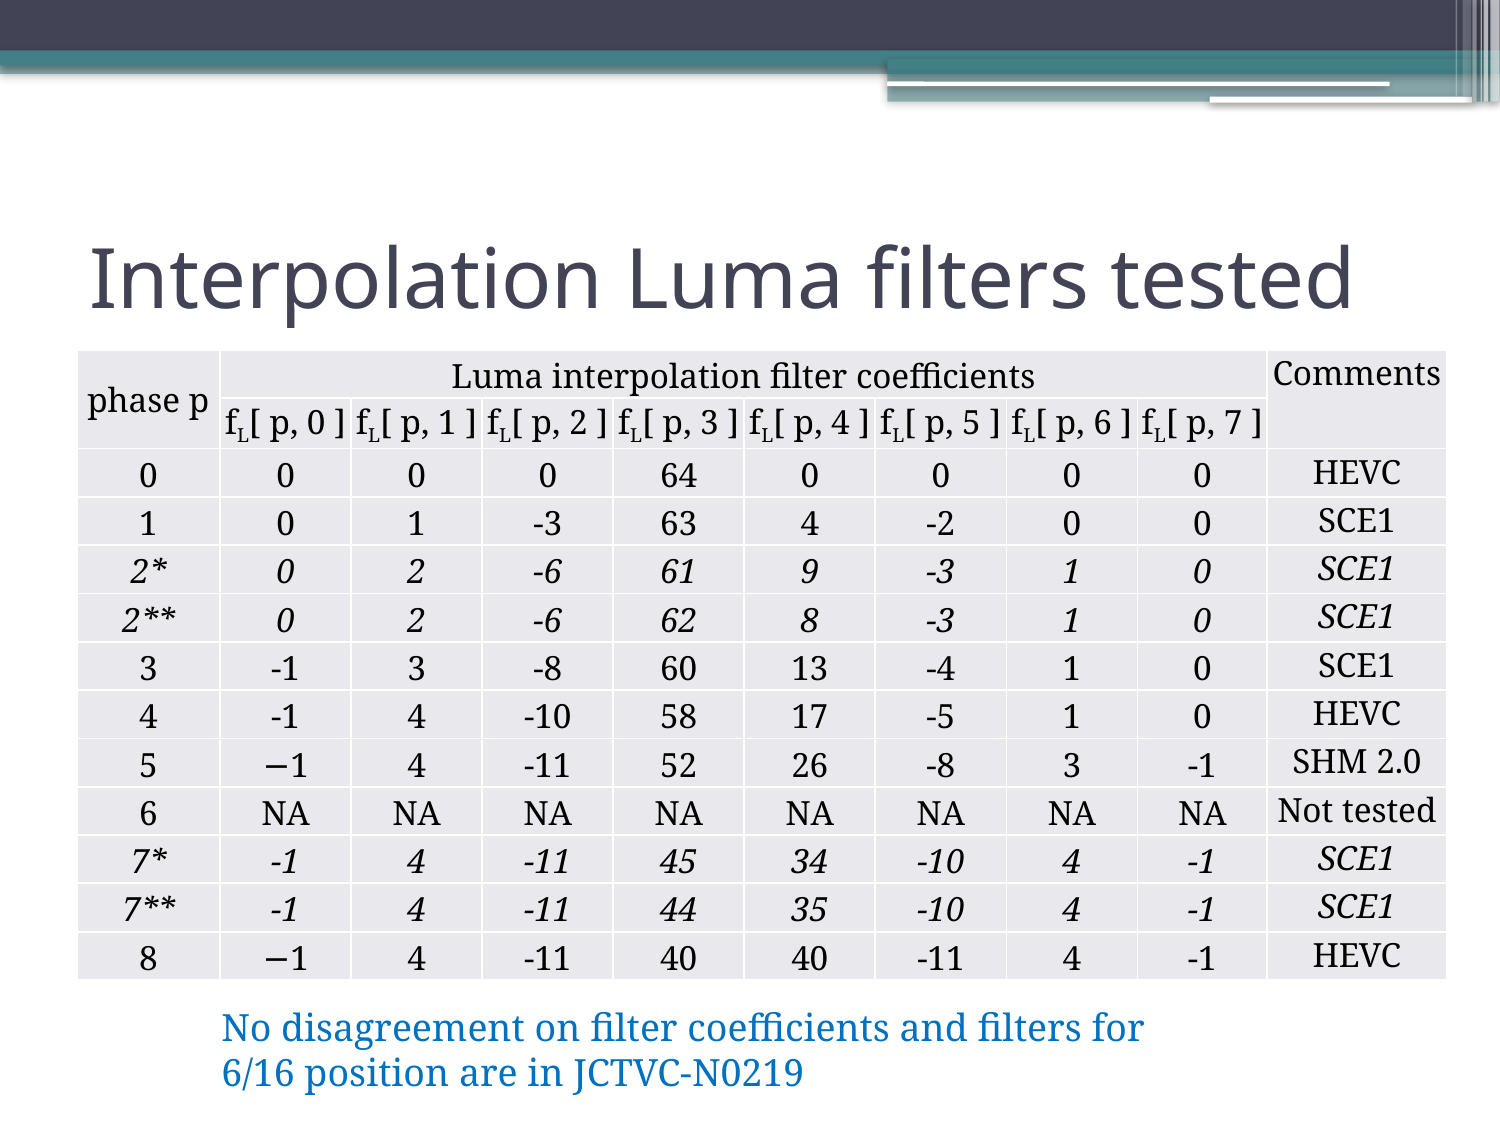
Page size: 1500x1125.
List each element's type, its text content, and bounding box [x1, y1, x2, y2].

table_cell SHM 2.0 [1268, 739, 1446, 786]
table_cell fL[ p, 7 ] [1138, 399, 1266, 448]
table_cell SCE1 [1268, 546, 1446, 593]
table_cell 0 [483, 449, 612, 496]
table_cell 62 [614, 594, 743, 641]
table_cell NA [876, 788, 1006, 834]
table_cell -10 [876, 836, 1006, 882]
table_cell 1 [352, 498, 481, 544]
table_cell 0 [221, 498, 350, 544]
table_cell 4 [352, 933, 481, 979]
table_cell -1 [221, 691, 350, 738]
table_cell 63 [614, 498, 743, 544]
table_cell 7* [78, 836, 219, 882]
table_cell 4 [1007, 836, 1137, 882]
table_cell 4 [745, 498, 874, 544]
table_cell 45 [614, 836, 743, 882]
table_cell -6 [483, 546, 612, 593]
table_cell -1 [221, 643, 350, 689]
table_cell 1 [1007, 691, 1137, 738]
table_cell NA [352, 788, 481, 834]
table_cell -1 [1138, 739, 1266, 786]
table_cell 1 [78, 498, 219, 544]
table_cell 2 [352, 546, 481, 593]
table_cell -11 [483, 884, 612, 931]
table_cell 40 [614, 933, 743, 979]
table_header phase p [78, 351, 219, 448]
table_cell fL[ p, 6 ] [1007, 399, 1137, 448]
table_cell 0 [221, 449, 350, 496]
table_header Luma interpolation filter coefficients [221, 351, 1266, 397]
table_cell HEVC [1268, 691, 1446, 738]
table_cell 0 [1138, 498, 1266, 544]
table_cell fL[ p, 1 ] [352, 399, 481, 448]
table_cell 3 [352, 643, 481, 689]
table_cell 17 [745, 691, 874, 738]
table_cell 0 [1138, 546, 1266, 593]
table_cell 5 [78, 739, 219, 786]
table_cell fL[ p, 5 ] [876, 399, 1006, 448]
table_cell 0 [1138, 691, 1266, 738]
table_cell 0 [352, 449, 481, 496]
table_cell 0 [221, 546, 350, 593]
table_cell 58 [614, 691, 743, 738]
table_cell -11 [876, 933, 1006, 979]
table_cell 0 [1007, 498, 1137, 544]
table_cell SCE1 [1268, 643, 1446, 689]
table_cell -1 [1138, 836, 1266, 882]
table_cell -10 [483, 691, 612, 738]
table_cell Not tested [1268, 788, 1446, 834]
table_cell 44 [614, 884, 743, 931]
table_cell −1 [221, 739, 350, 786]
table_cell 0 [1007, 449, 1137, 496]
table_cell -1 [1138, 884, 1266, 931]
table_cell -1 [1138, 933, 1266, 979]
table_cell -4 [876, 643, 1006, 689]
table_cell 3 [1007, 739, 1137, 786]
table_cell -5 [876, 691, 1006, 738]
table_cell NA [1007, 788, 1137, 834]
table_cell -8 [876, 739, 1006, 786]
table_cell 4 [352, 739, 481, 786]
table_cell 4 [352, 884, 481, 931]
table_cell 1 [1007, 546, 1137, 593]
table_cell 34 [745, 836, 874, 882]
table_cell 0 [876, 449, 1006, 496]
table_cell -11 [483, 933, 612, 979]
table_cell fL[ p, 4 ] [745, 399, 874, 448]
table_cell 1 [1007, 643, 1137, 689]
table_cell NA [483, 788, 612, 834]
table_cell NA [745, 788, 874, 834]
table_cell -2 [876, 498, 1006, 544]
table_cell 0 [221, 594, 350, 641]
table_cell NA [1138, 788, 1266, 834]
table_header Comments [1268, 351, 1446, 448]
table_cell 4 [1007, 933, 1137, 979]
text_box No disagreement on filter coefficients and filters for 6/16 position are in JCTVC-N0219 [206, 996, 1235, 1102]
table_cell 8 [745, 594, 874, 641]
table_cell -6 [483, 594, 612, 641]
table_cell 9 [745, 546, 874, 593]
table_cell 1 [1007, 594, 1137, 641]
table_cell 64 [614, 449, 743, 496]
table_cell SCE1 [1268, 594, 1446, 641]
table_cell 13 [745, 643, 874, 689]
table_cell 4 [1007, 884, 1137, 931]
table_cell 0 [1138, 594, 1266, 641]
table_cell HEVC [1268, 449, 1446, 496]
table_cell 52 [614, 739, 743, 786]
table_cell −1 [221, 933, 350, 979]
table_cell 0 [78, 449, 219, 496]
table_cell 6 [78, 788, 219, 834]
table_cell 61 [614, 546, 743, 593]
table_cell 7** [78, 884, 219, 931]
table_cell 60 [614, 643, 743, 689]
table_cell 4 [78, 691, 219, 738]
table_cell NA [221, 788, 350, 834]
table_cell -11 [483, 739, 612, 786]
table_cell -3 [483, 498, 612, 544]
table_cell SCE1 [1268, 884, 1446, 931]
table_cell 0 [745, 449, 874, 496]
table_cell 8 [78, 933, 219, 979]
table_cell -3 [876, 594, 1006, 641]
table_cell -3 [876, 546, 1006, 593]
table_cell 4 [352, 836, 481, 882]
table_cell 4 [352, 691, 481, 738]
table_cell 3 [78, 643, 219, 689]
table_cell HEVC [1268, 933, 1446, 979]
table_cell 0 [1138, 449, 1266, 496]
table_cell -8 [483, 643, 612, 689]
table_cell fL[ p, 2 ] [483, 399, 612, 448]
title Interpolation Luma filters tested [75, 187, 1425, 349]
table_cell -10 [876, 884, 1006, 931]
table_cell fL[ p, 0 ] [221, 399, 350, 448]
table_cell 35 [745, 884, 874, 931]
table_cell -1 [221, 884, 350, 931]
table_cell 2* [78, 546, 219, 593]
table_cell SCE1 [1268, 498, 1446, 544]
table_cell 0 [1138, 643, 1266, 689]
table_cell 40 [745, 933, 874, 979]
table_cell NA [614, 788, 743, 834]
table_cell fL[ p, 3 ] [614, 399, 743, 448]
table_cell -11 [483, 836, 612, 882]
table_cell 2 [352, 594, 481, 641]
table_cell 26 [745, 739, 874, 786]
table_cell SCE1 [1268, 836, 1446, 882]
table_cell -1 [221, 836, 350, 882]
table_cell 2** [78, 594, 219, 641]
